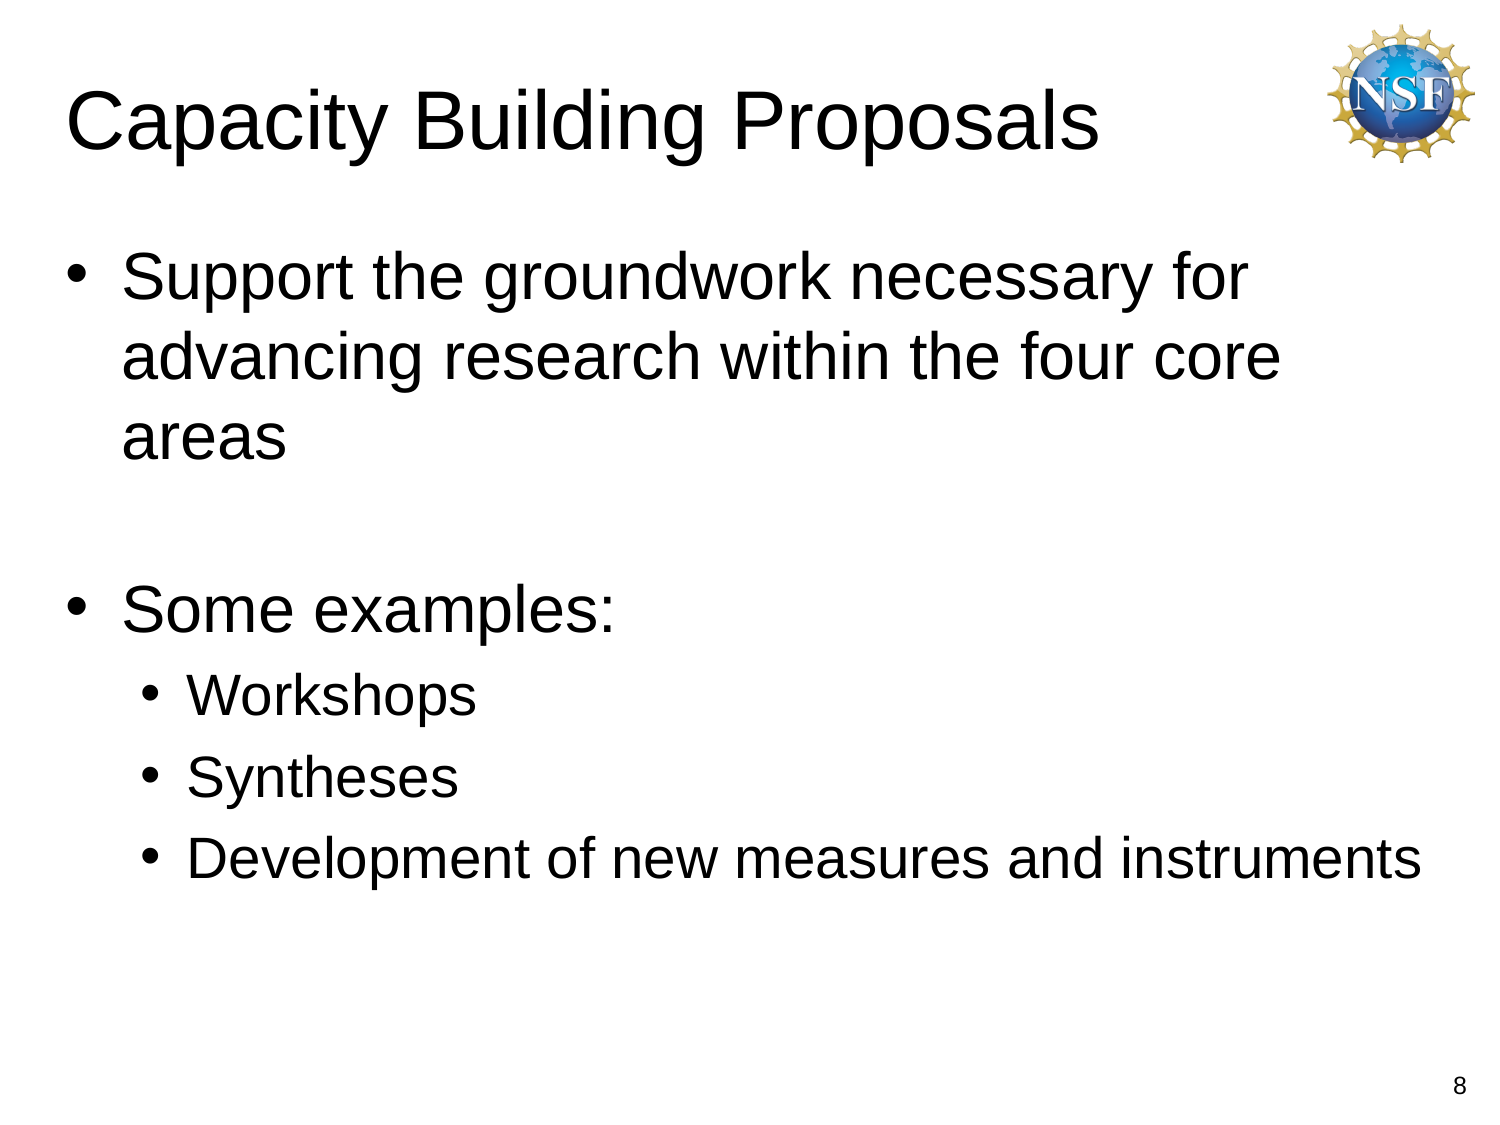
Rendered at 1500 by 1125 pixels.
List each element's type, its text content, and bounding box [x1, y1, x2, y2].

list Support the groundwork necessary for advancing research within the four core areas Some examples: Workshops Syntheses Development of new measures and instruments [50, 224, 1450, 1050]
title Capacity Building Proposals [50, 45, 1288, 188]
picture [1327, 24, 1475, 163]
